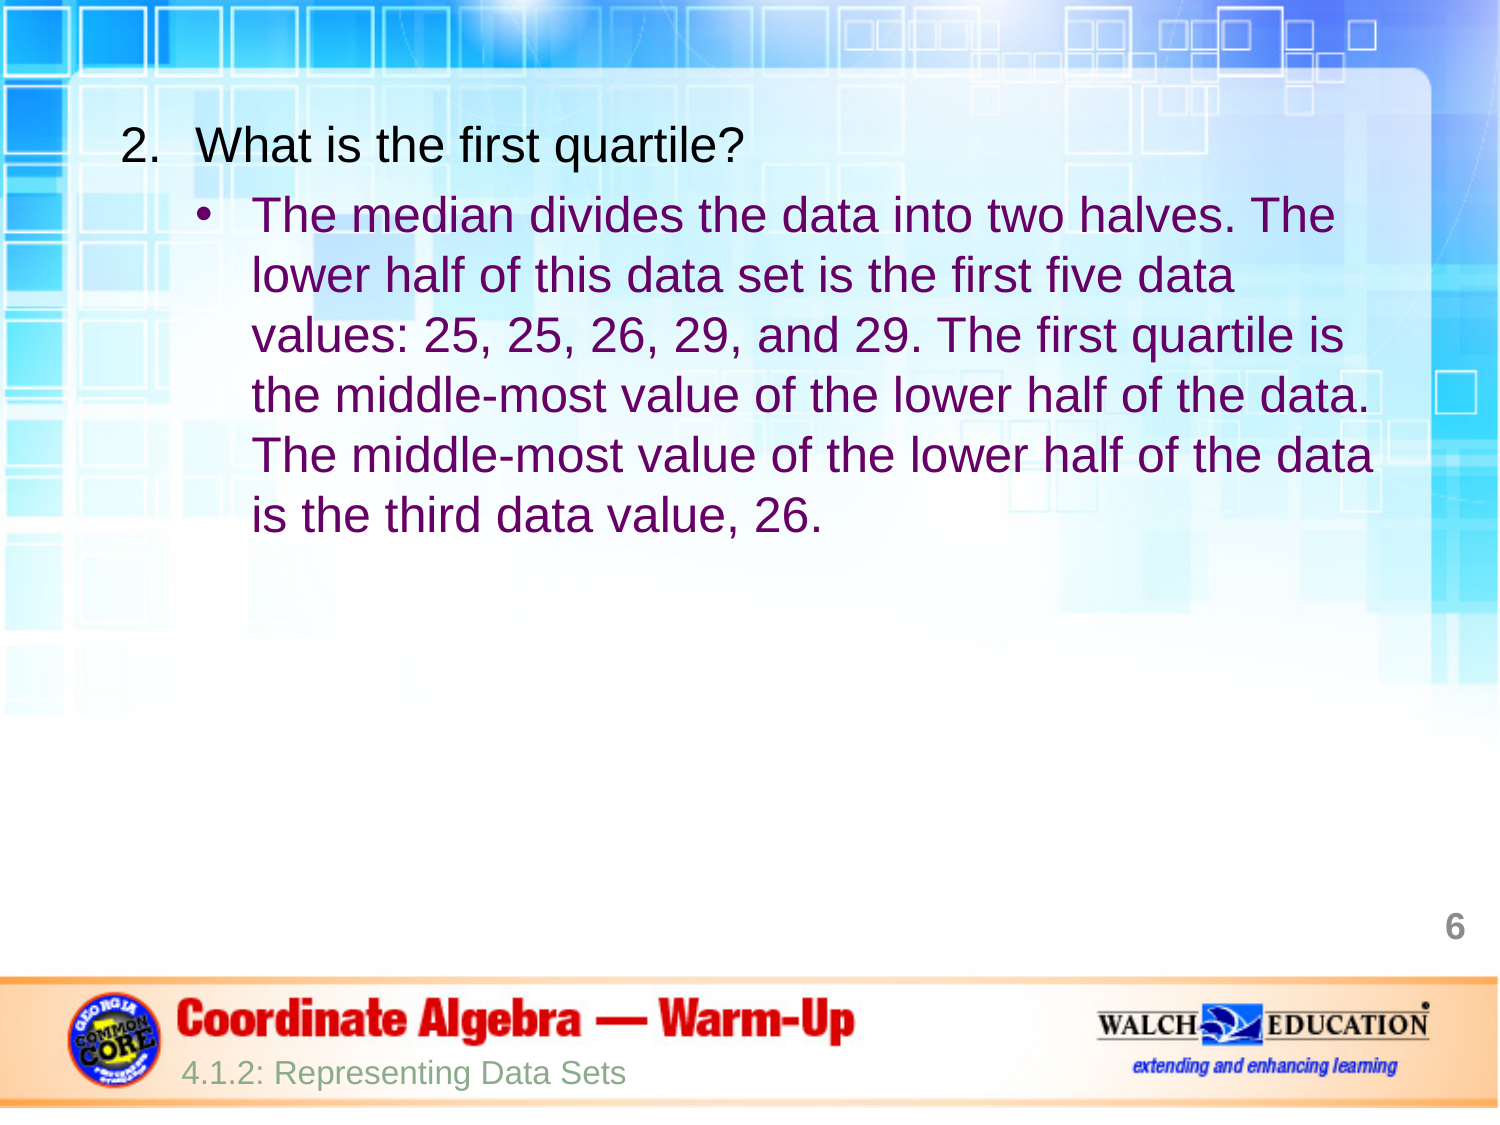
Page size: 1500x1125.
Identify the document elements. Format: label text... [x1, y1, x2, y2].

picture [0, 0, 1500, 1108]
footer 4.1.2: Representing Data Sets [166, 1048, 1065, 1094]
slide_number 6 [1361, 901, 1481, 949]
subtitle What is the first quartile? The median divides the data into two halves. The lower half of this data set is the first five data values: 25, 25, 26, 29, and 29. The first quartile is the middle-most value of the lower half of the data. The middle-most value of the lower half of the data is the third data value, 26. [105, 105, 1394, 925]
